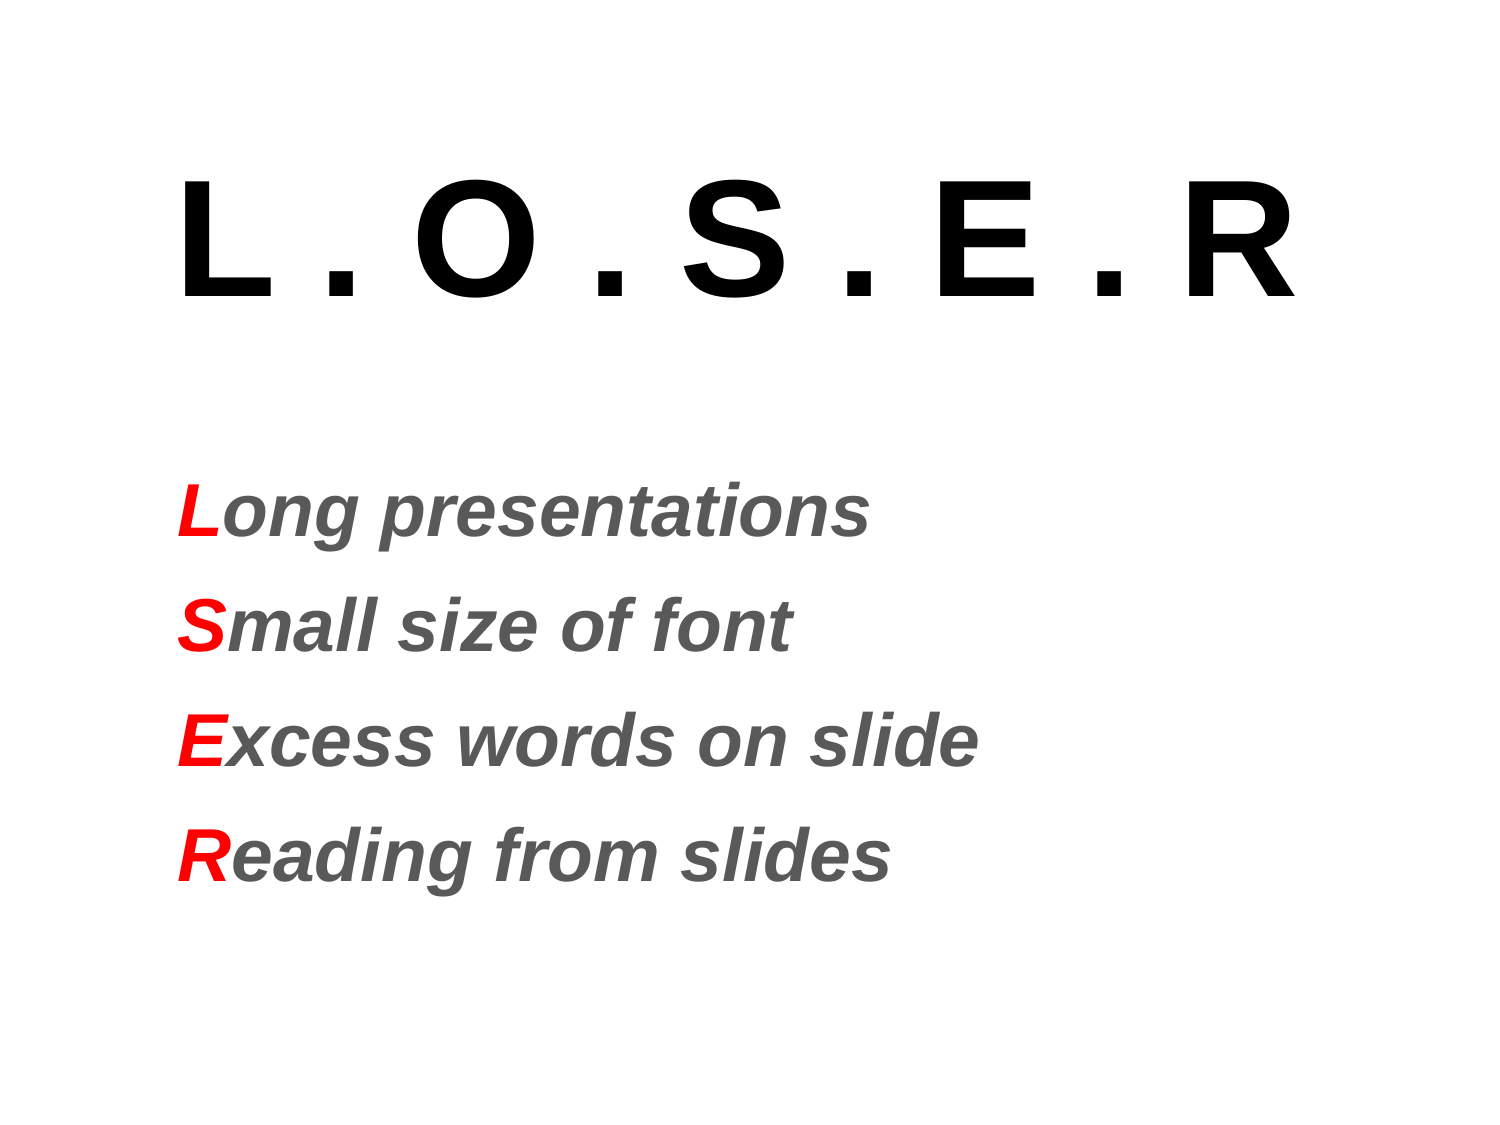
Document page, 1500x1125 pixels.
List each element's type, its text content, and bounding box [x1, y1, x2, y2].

text_box Long presentations Small size of font Excess words on slide Reading from slides [162, 454, 1125, 905]
title L . O . S . E . R [99, 108, 1375, 350]
